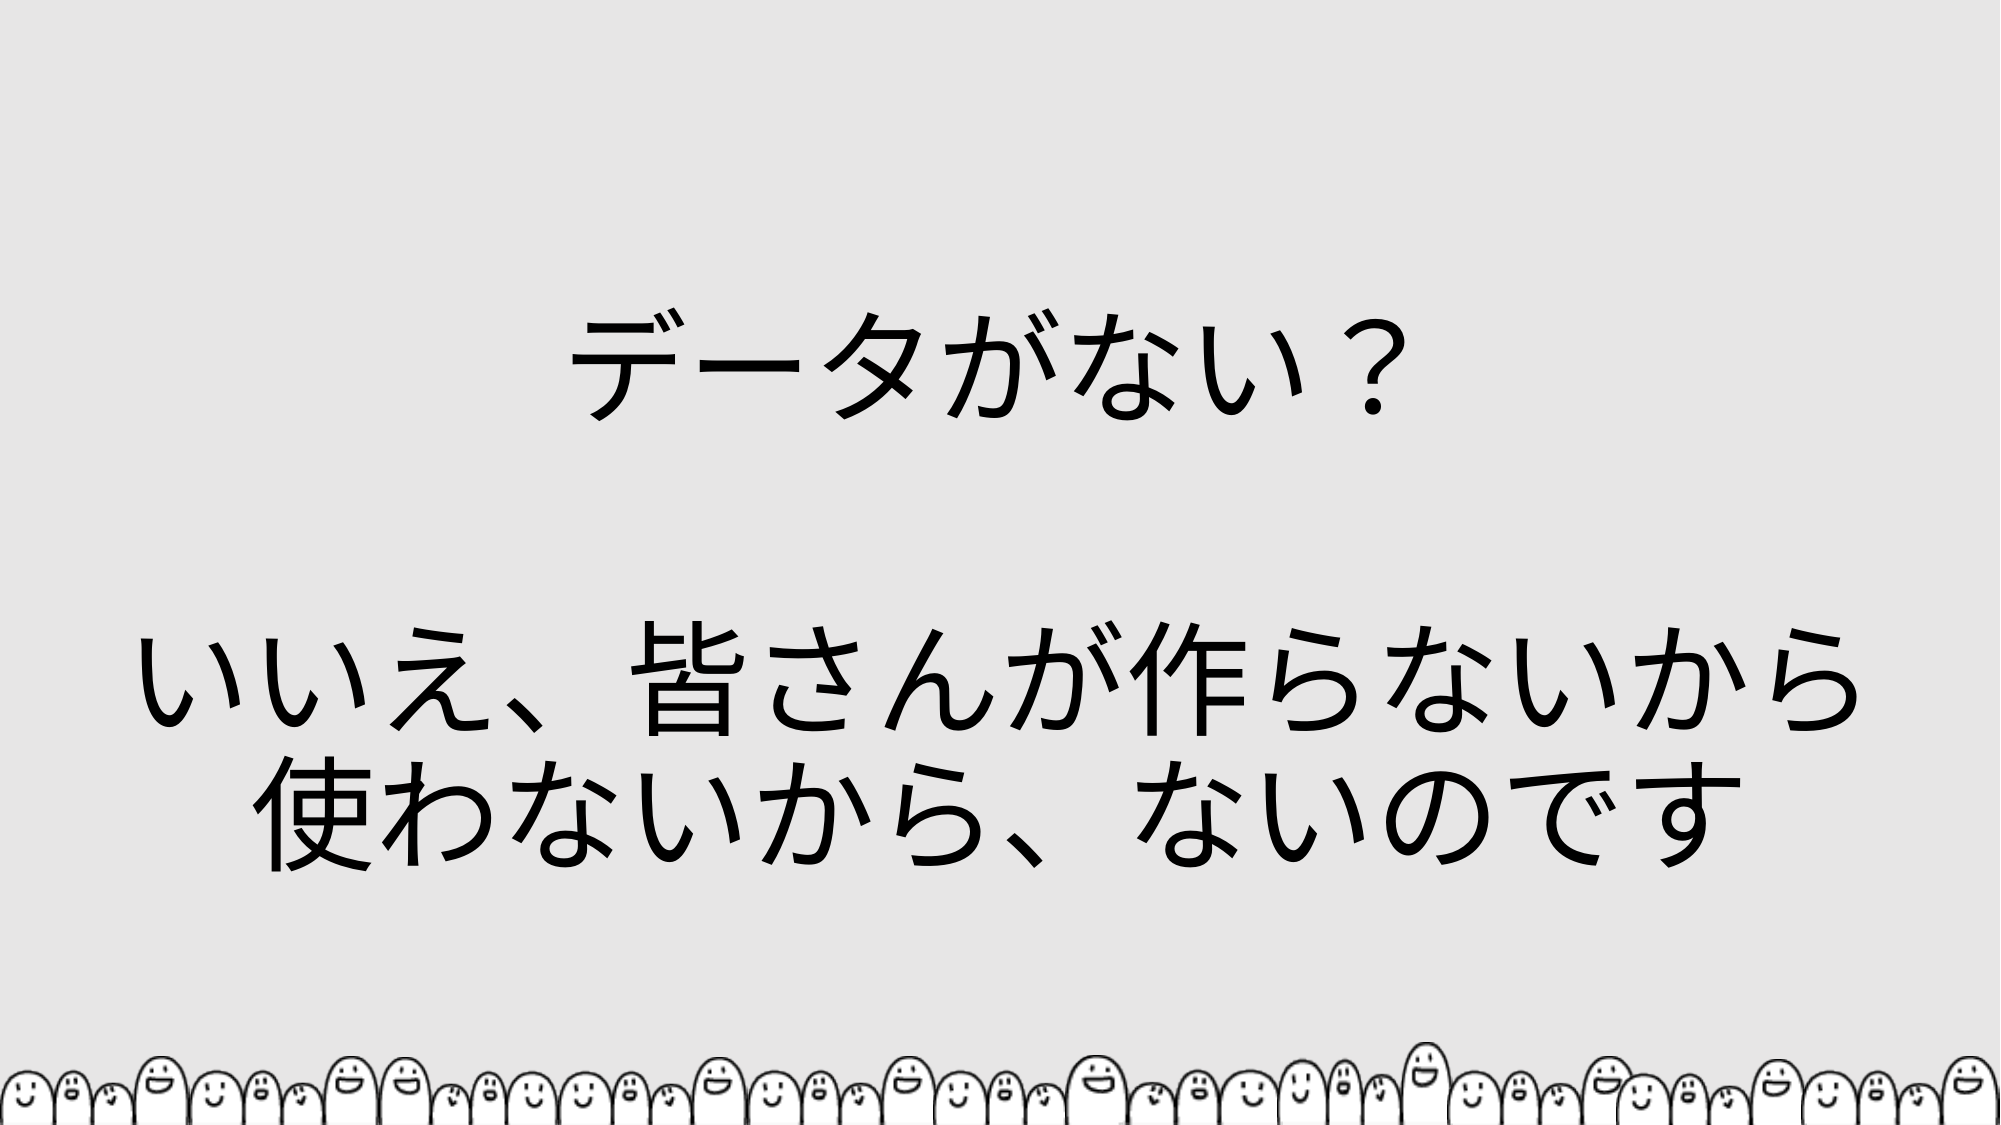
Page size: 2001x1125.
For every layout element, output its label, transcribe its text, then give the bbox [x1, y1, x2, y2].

picture [0, 1042, 2000, 1125]
list データがない？ いいえ、皆さんが作らないから 使わないから、ないのです [78, 181, 1892, 1014]
